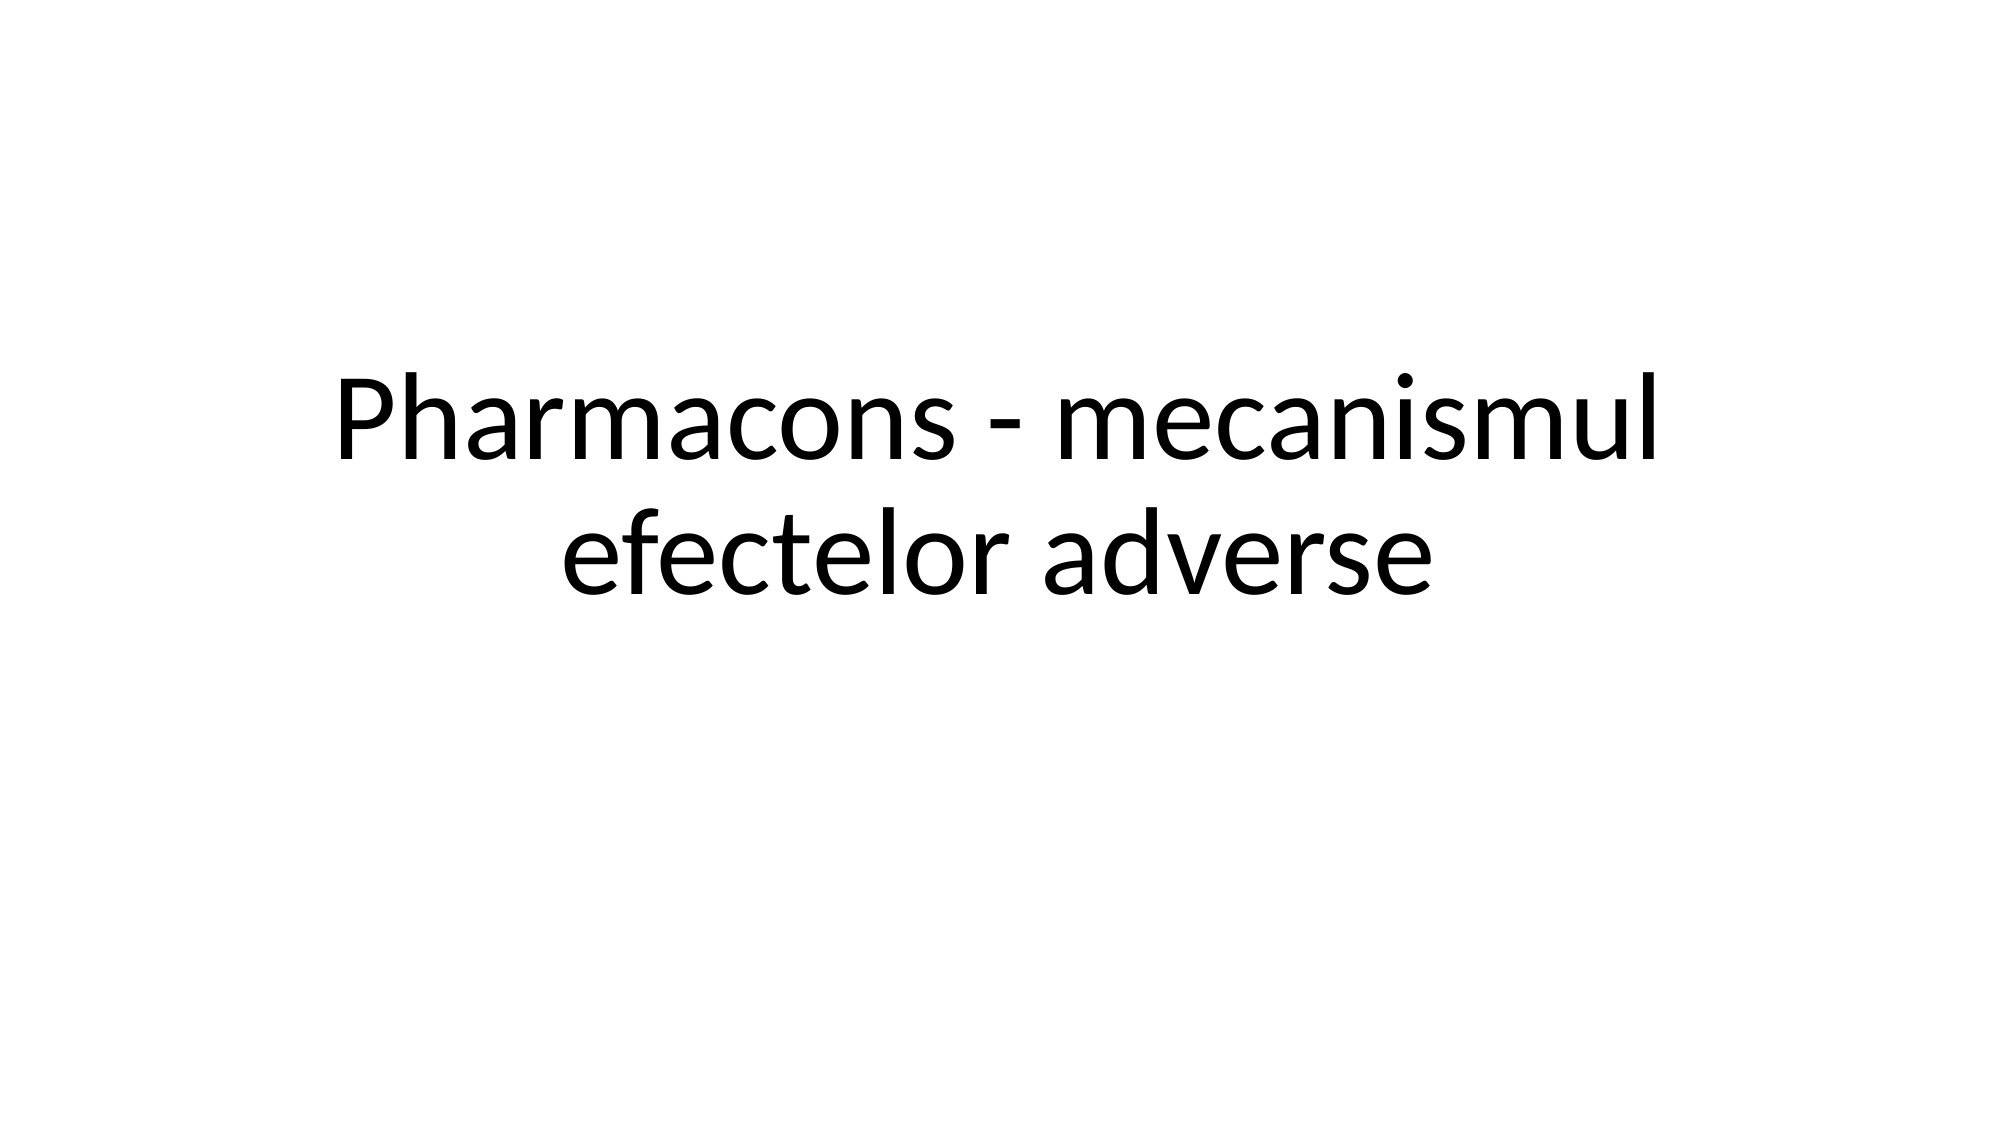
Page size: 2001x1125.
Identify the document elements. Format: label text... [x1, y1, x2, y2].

title Pharmacons - mecanismul efectelor adverse [136, 160, 1862, 629]
